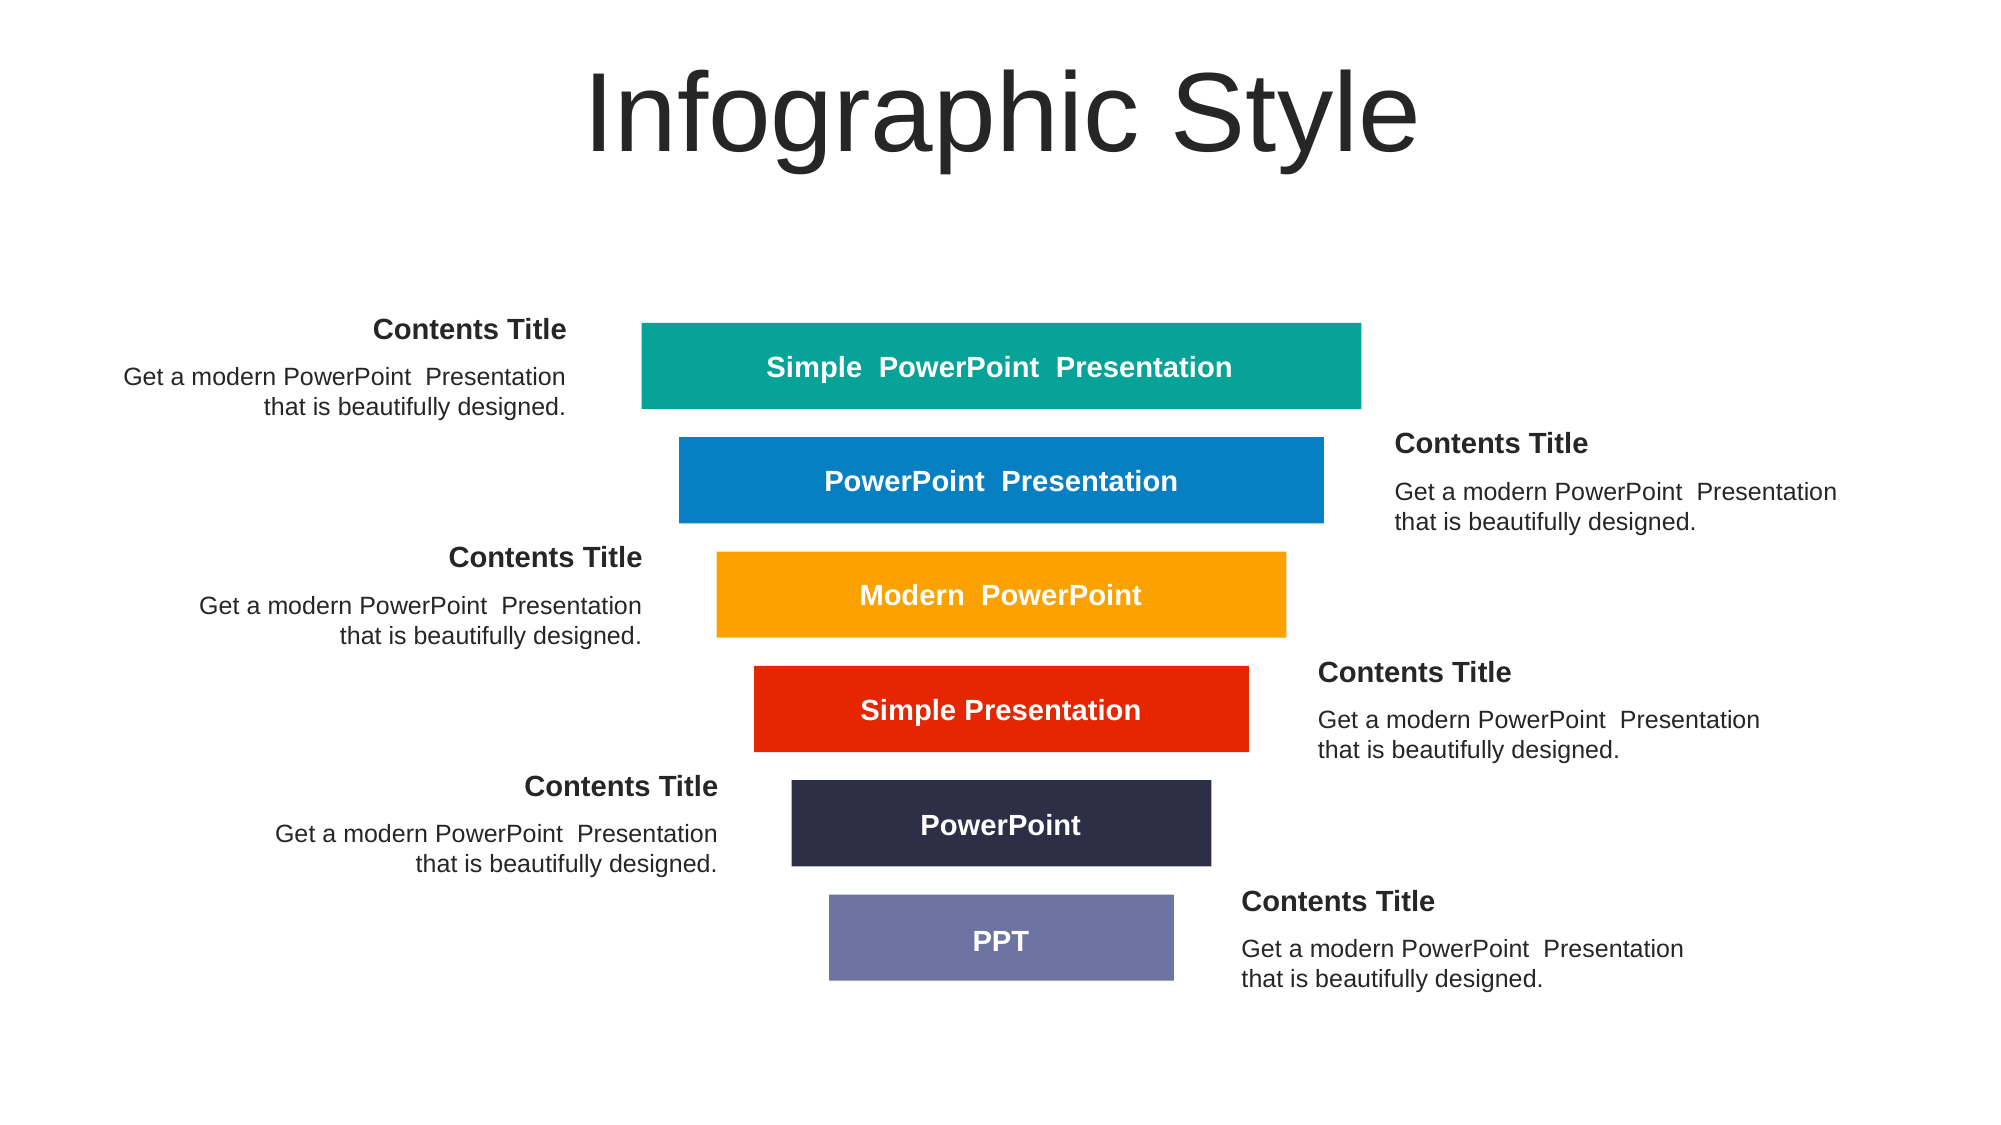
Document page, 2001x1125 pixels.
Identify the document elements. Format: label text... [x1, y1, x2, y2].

text_box [715, 550, 1287, 639]
text_box [753, 665, 1250, 753]
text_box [254, 760, 734, 887]
text_box PPT [918, 914, 1084, 965]
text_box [1379, 417, 1859, 544]
text_box [678, 436, 1325, 524]
text_box [640, 322, 1362, 410]
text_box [102, 302, 582, 429]
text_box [1226, 874, 1706, 1001]
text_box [1303, 645, 1783, 773]
text_box Modern PowerPoint [769, 568, 1233, 619]
text_box PowerPoint [839, 799, 1163, 849]
text_box PowerPoint Presentation [717, 454, 1286, 505]
text_box Simple Presentation [821, 683, 1181, 734]
text_box Simple PowerPoint Presentation [715, 340, 1285, 391]
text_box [178, 531, 658, 658]
list Infographic Style [53, 55, 1952, 175]
text_box [790, 779, 1212, 867]
text_box [828, 894, 1175, 982]
